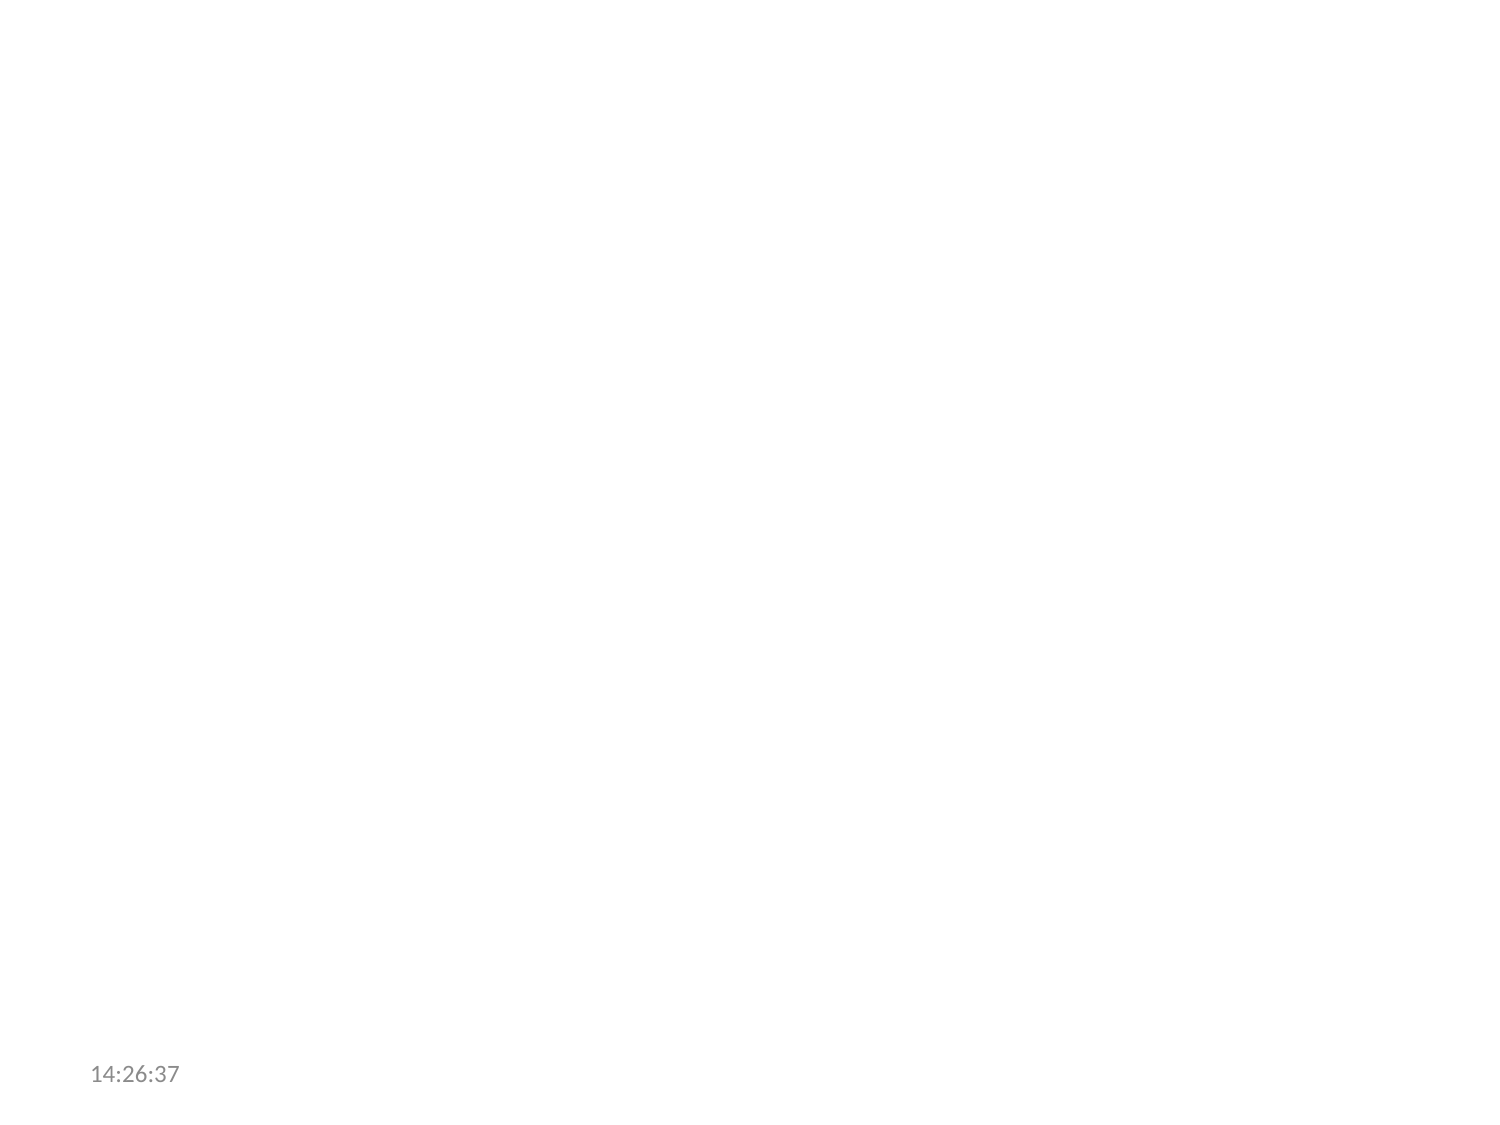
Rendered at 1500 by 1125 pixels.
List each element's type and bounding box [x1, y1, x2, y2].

slide_number [75, 1042, 425, 1103]
